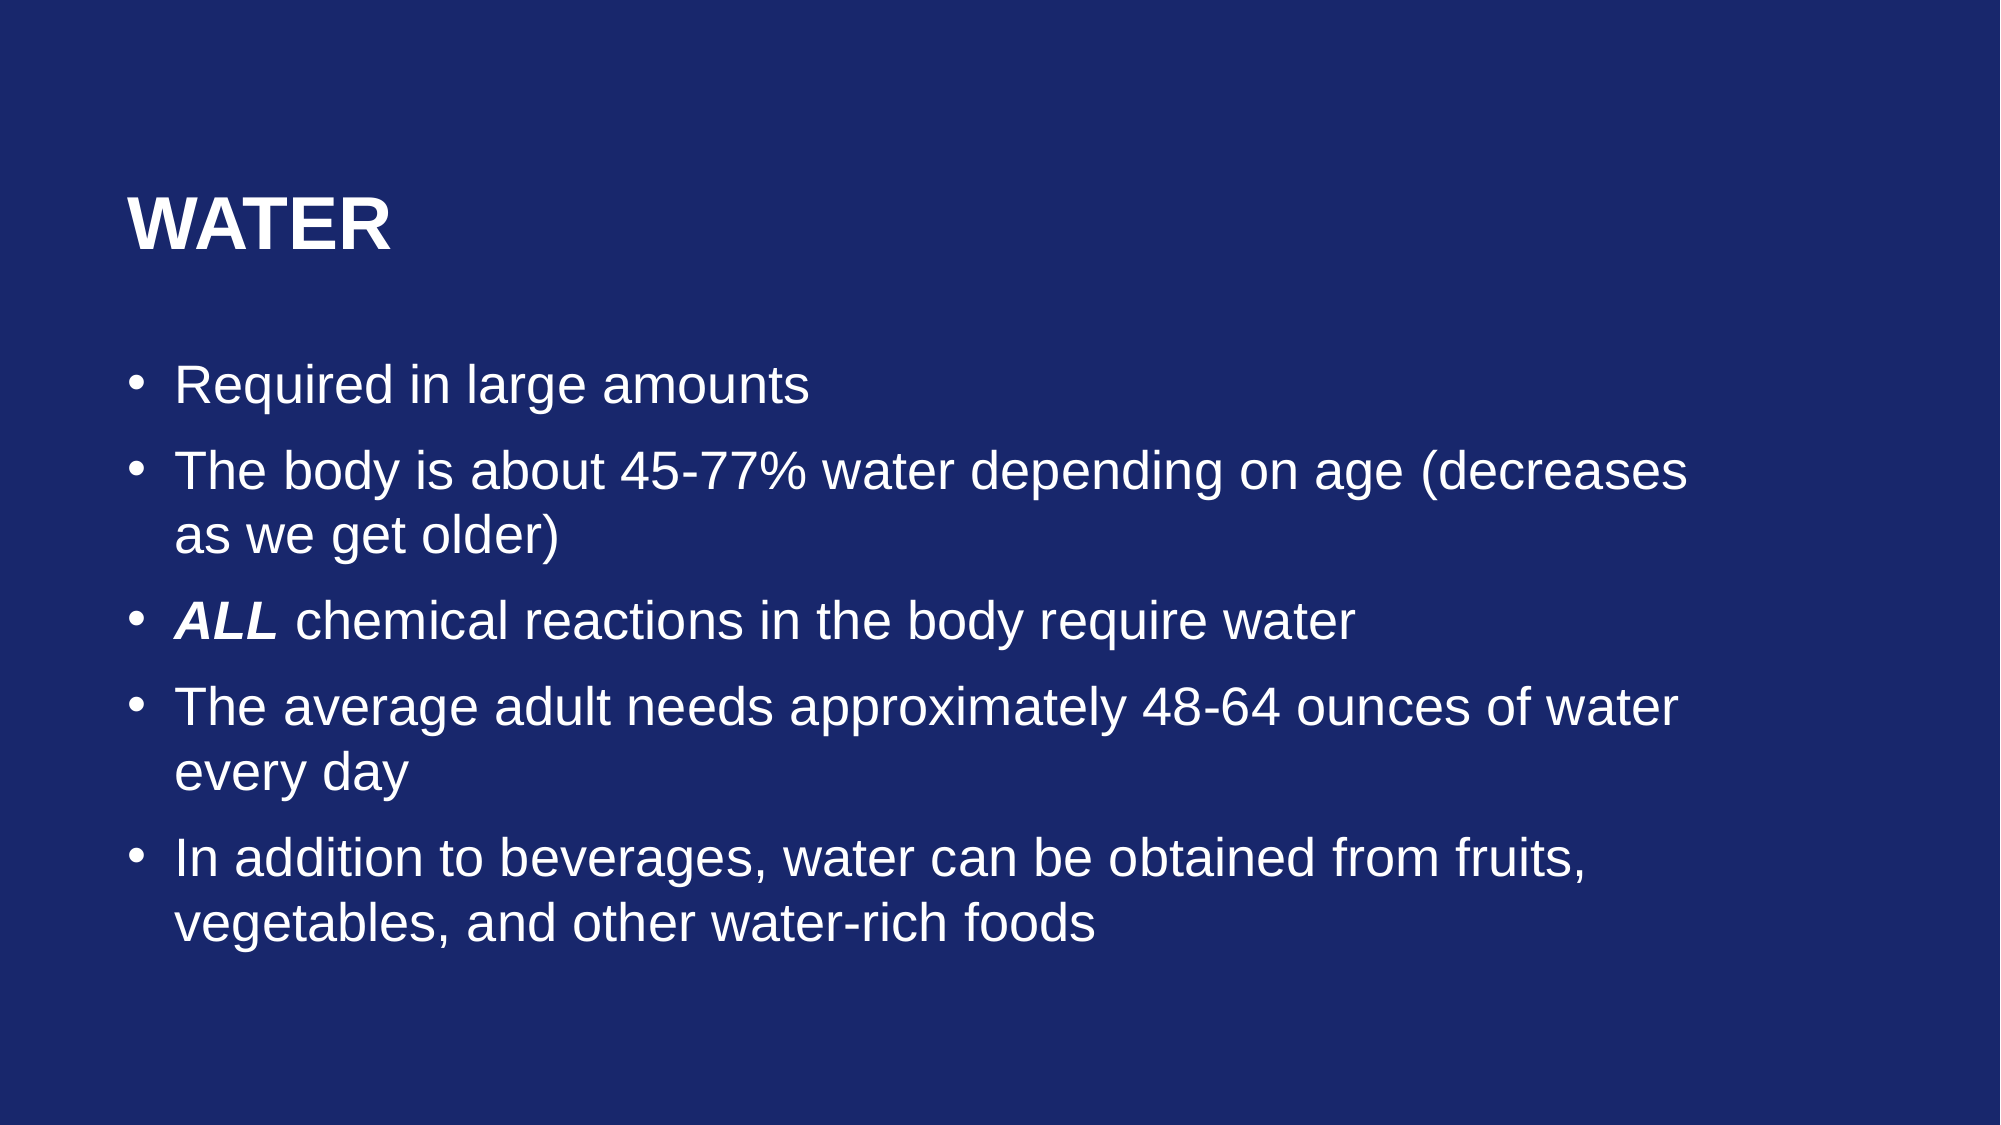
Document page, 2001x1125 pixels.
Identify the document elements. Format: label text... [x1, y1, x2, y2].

list Required in large amounts The body is about 45-77% water depending on age (decreases as we get older) ALL chemical reactions in the body require water The average adult needs approximately 48-64 ounces of water every day In addition to beverages, water can be obtained from fruits, vegetables, and other water-rich foods [112, 351, 1775, 950]
title Water [112, 99, 1775, 339]
